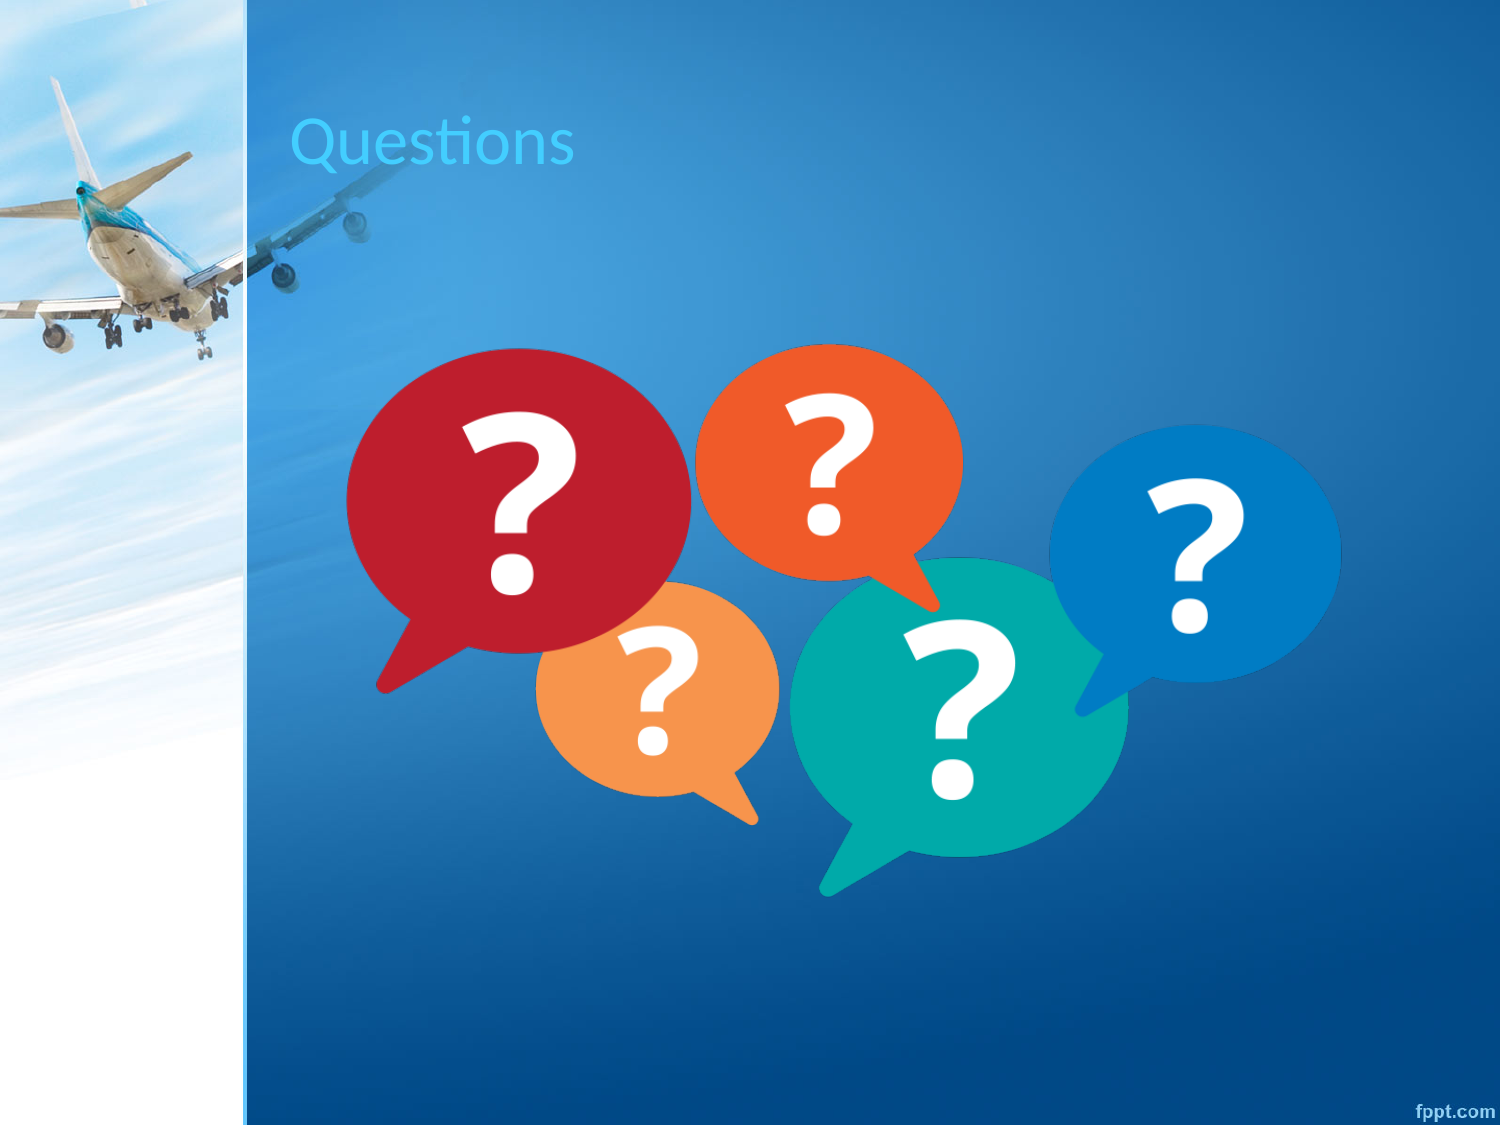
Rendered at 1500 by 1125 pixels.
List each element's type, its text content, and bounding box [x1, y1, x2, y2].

title Questions [274, 86, 1425, 187]
picture [0, 0, 1500, 1125]
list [340, 311, 1359, 917]
